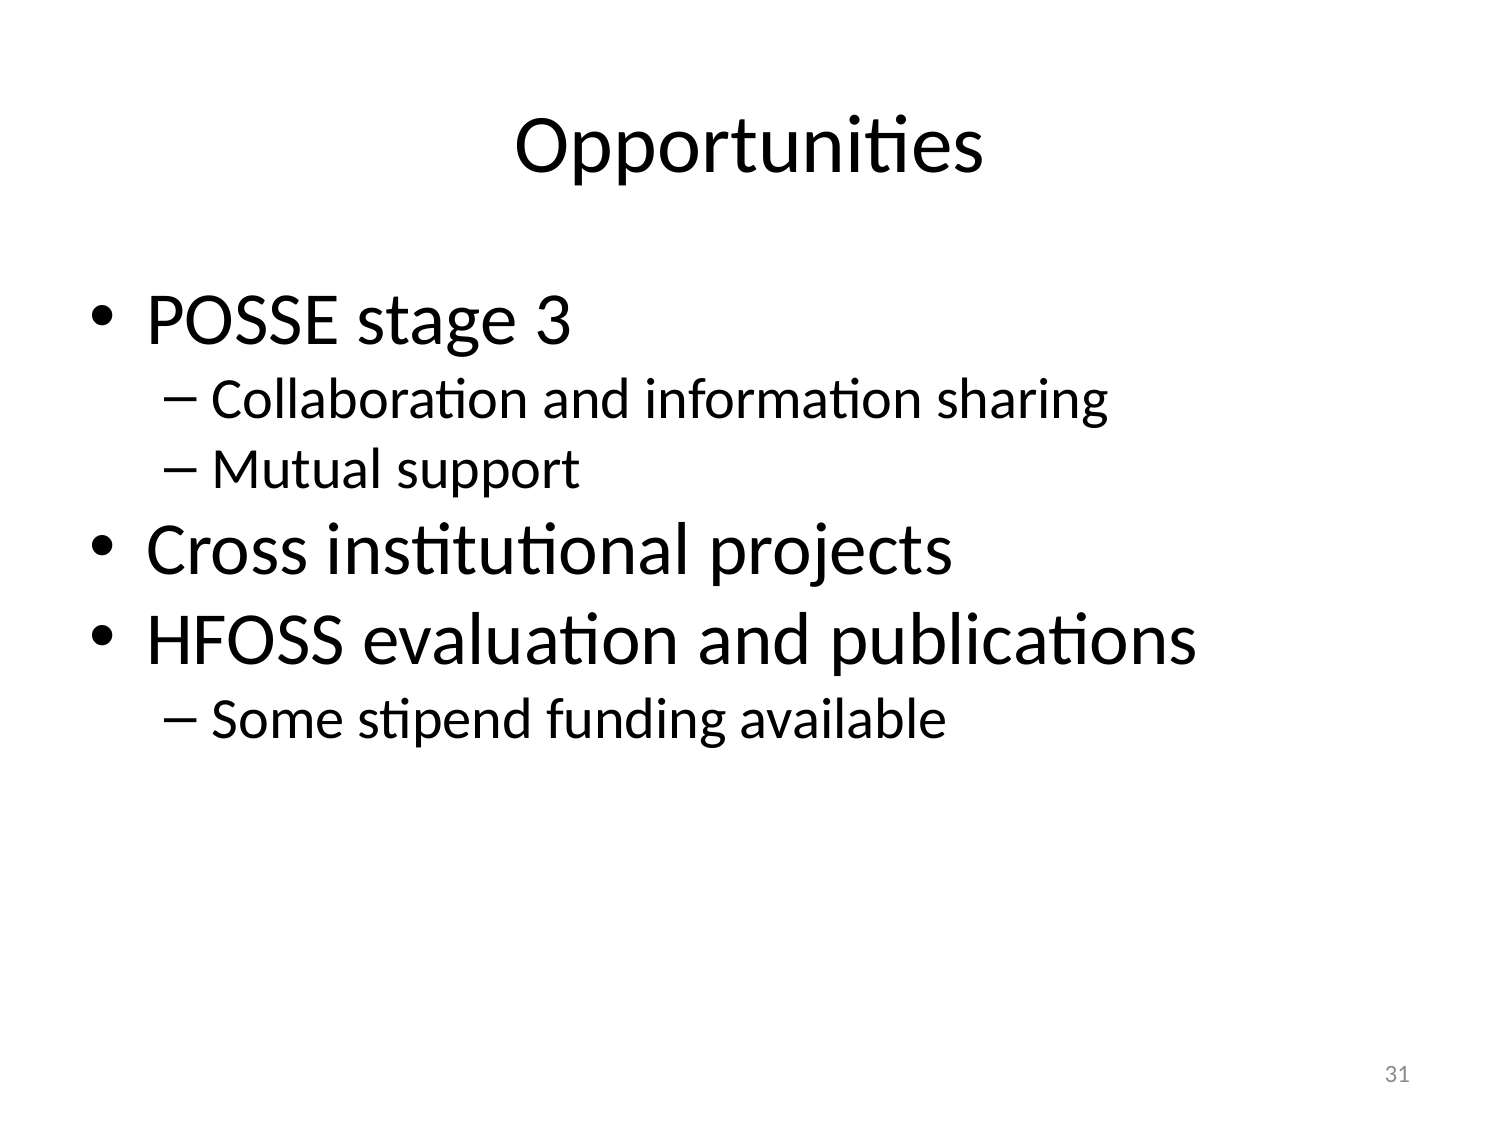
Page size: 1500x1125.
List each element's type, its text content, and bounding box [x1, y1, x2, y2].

text_box 31 [1074, 1042, 1425, 1103]
text_box POSSE stage 3 Collaboration and information sharing Mutual support Cross institutional projects HFOSS evaluation and publications Some stipend funding available [75, 262, 1425, 1005]
text_box Opportunities [75, 45, 1425, 233]
